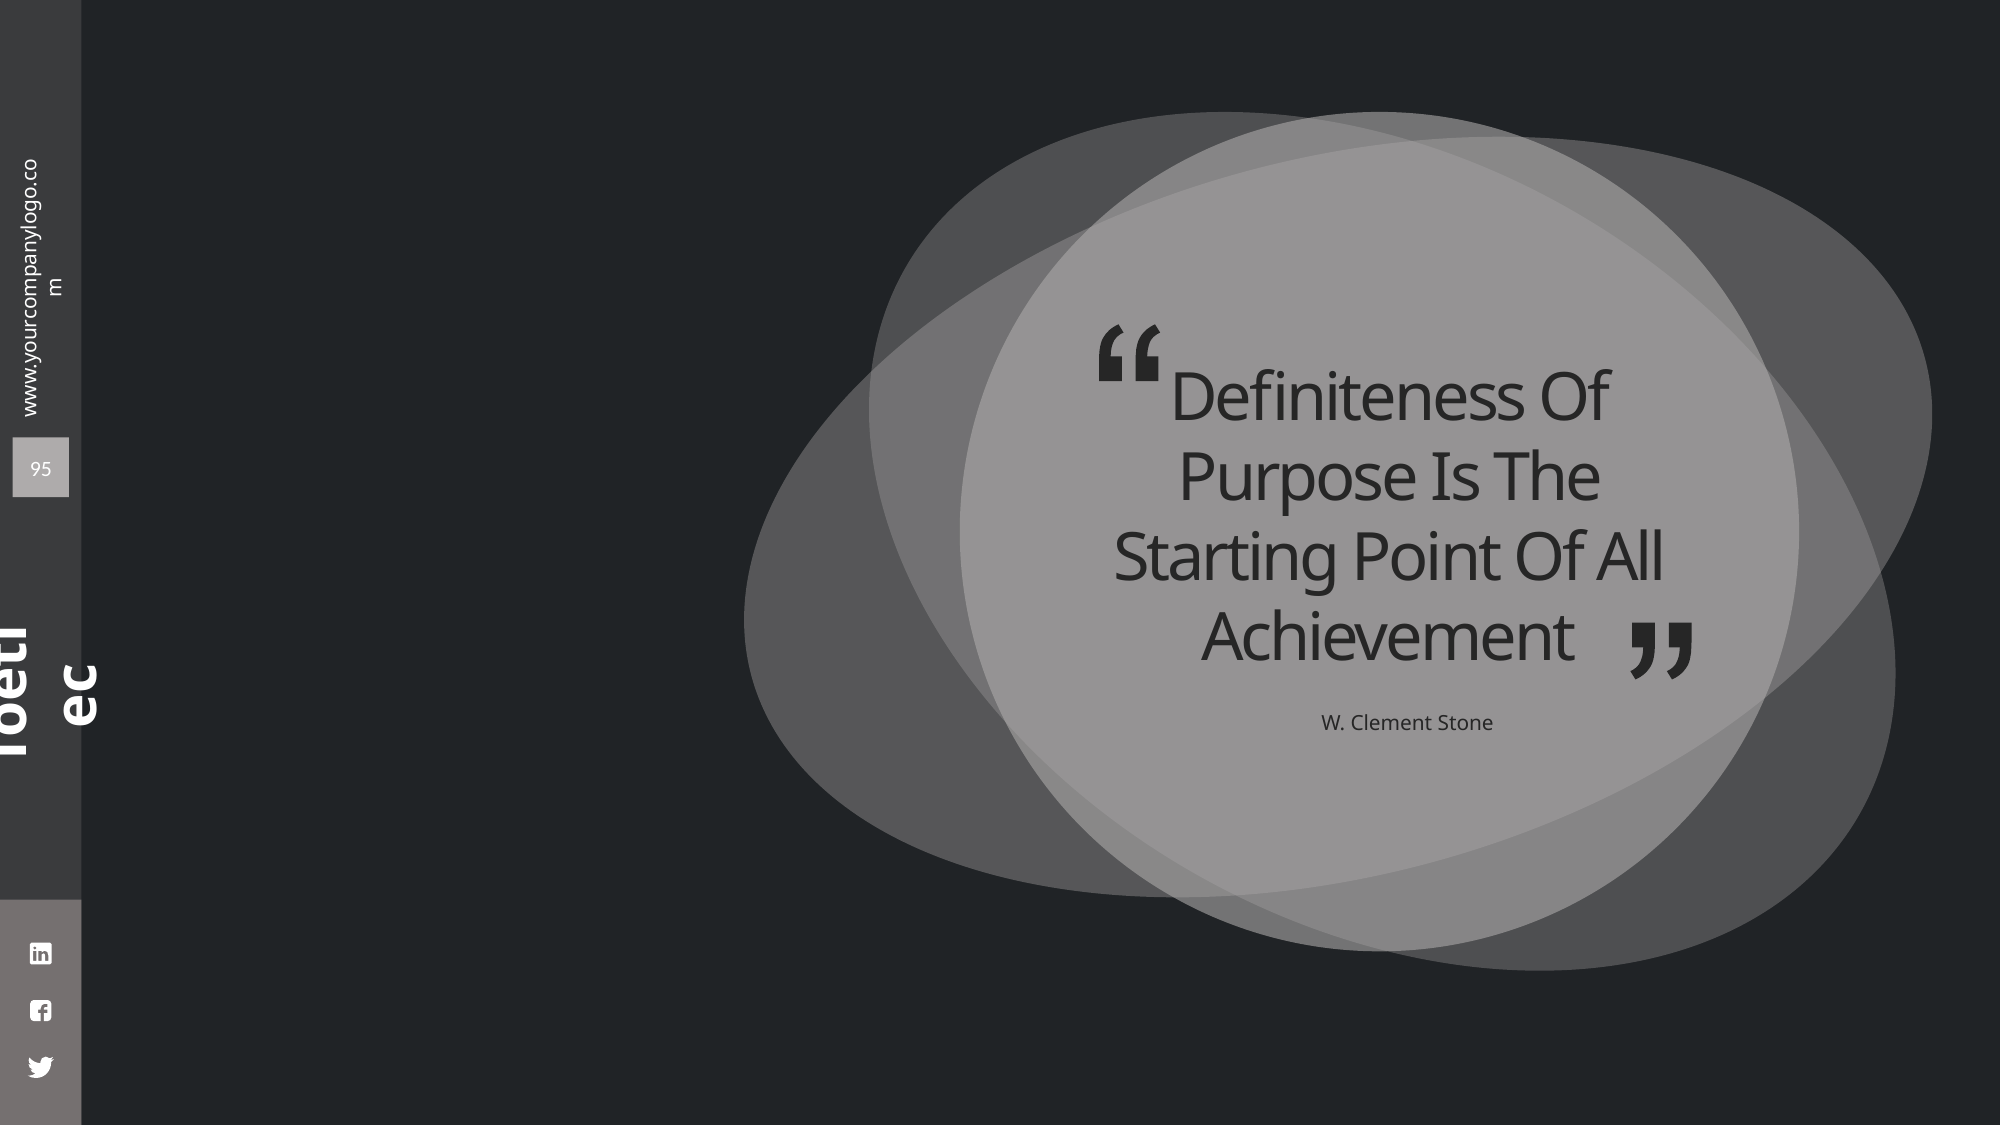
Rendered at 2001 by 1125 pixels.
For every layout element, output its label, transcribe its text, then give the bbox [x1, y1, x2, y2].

picture [81, 0, 2000, 1125]
slide_number 95 [12, 437, 69, 498]
